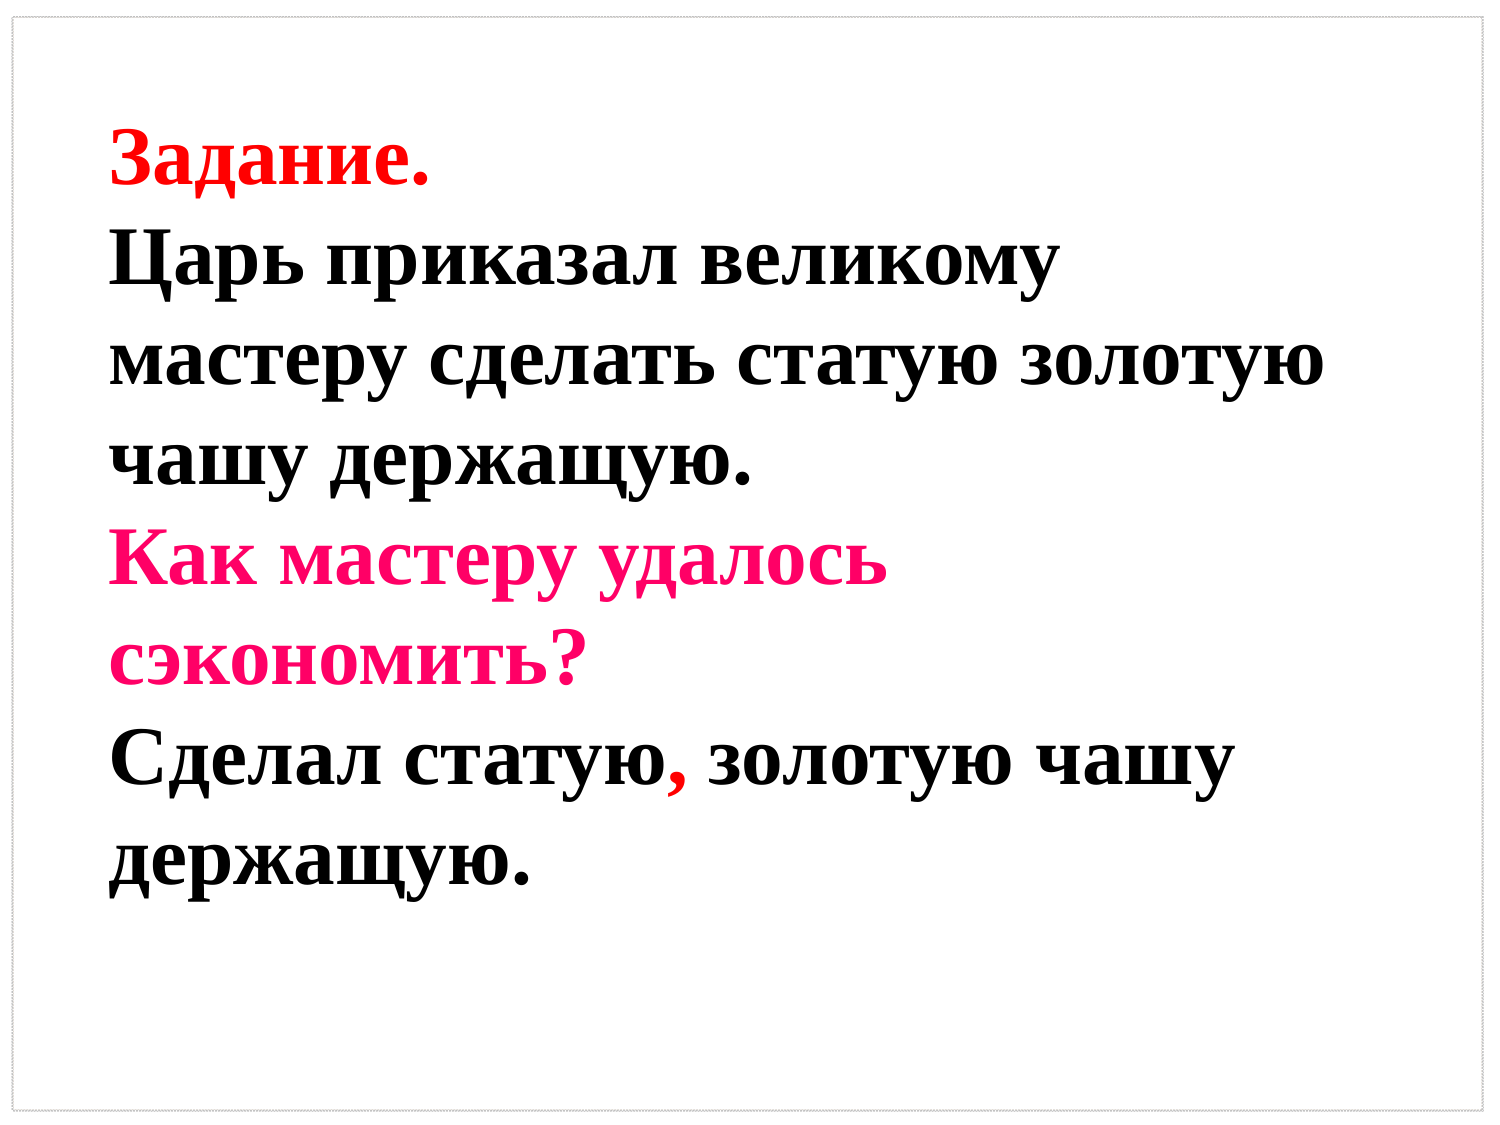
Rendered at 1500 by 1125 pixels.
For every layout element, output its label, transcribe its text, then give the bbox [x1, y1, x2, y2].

text_box Задание. Царь приказал великому мастеру сделать статую золотую чашу держащую. Как мастеру удалось сэкономить? Сделал статую, золотую чашу держащую. [93, 93, 1383, 1109]
